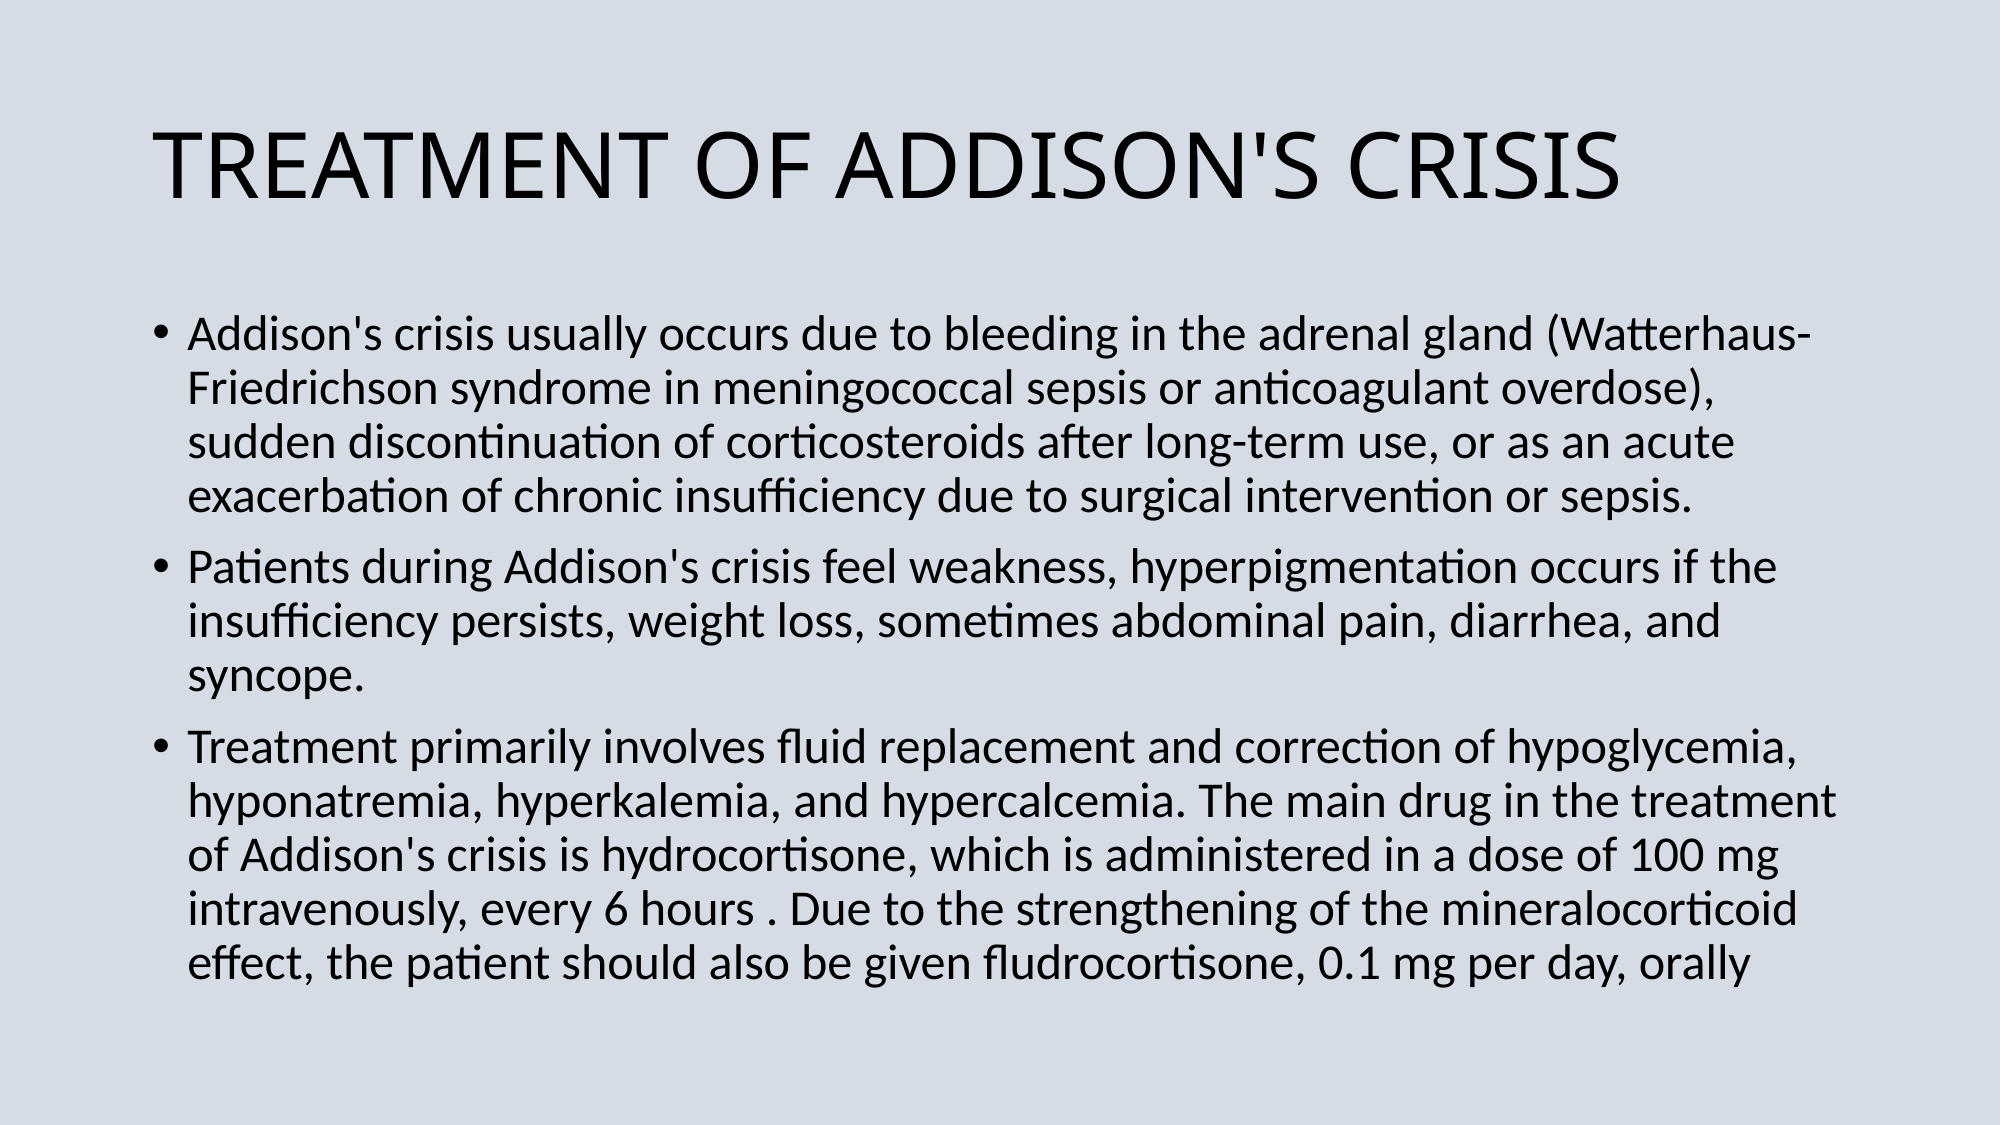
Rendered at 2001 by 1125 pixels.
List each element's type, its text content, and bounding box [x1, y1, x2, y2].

title TREATMENT OF ADDISON'S CRISIS [137, 59, 1863, 278]
list Addison's crisis usually occurs due to bleeding in the adrenal gland (Watterhaus-Friedrichson syndrome in meningococcal sepsis or anticoagulant overdose), sudden discontinuation of corticosteroids after long-term use, or as an acute exacerbation of chronic insufficiency due to surgical intervention or sepsis. Patients during Addison's crisis feel weakness, hyperpigmentation occurs if the insufficiency persists, weight loss, sometimes abdominal pain, diarrhea, and syncope. Treatment primarily involves fluid replacement and correction of hypoglycemia, hyponatremia, hyperkalemia, and hypercalcemia. The main drug in the treatment of Addison's crisis is hydrocortisone, which is administered in a dose of 100 mg intravenously, every 6 hours . Due to the strengthening of the mineralocorticoid effect, the patient should also be given fludrocortisone, 0.1 mg per day, orally [137, 299, 1863, 1014]
